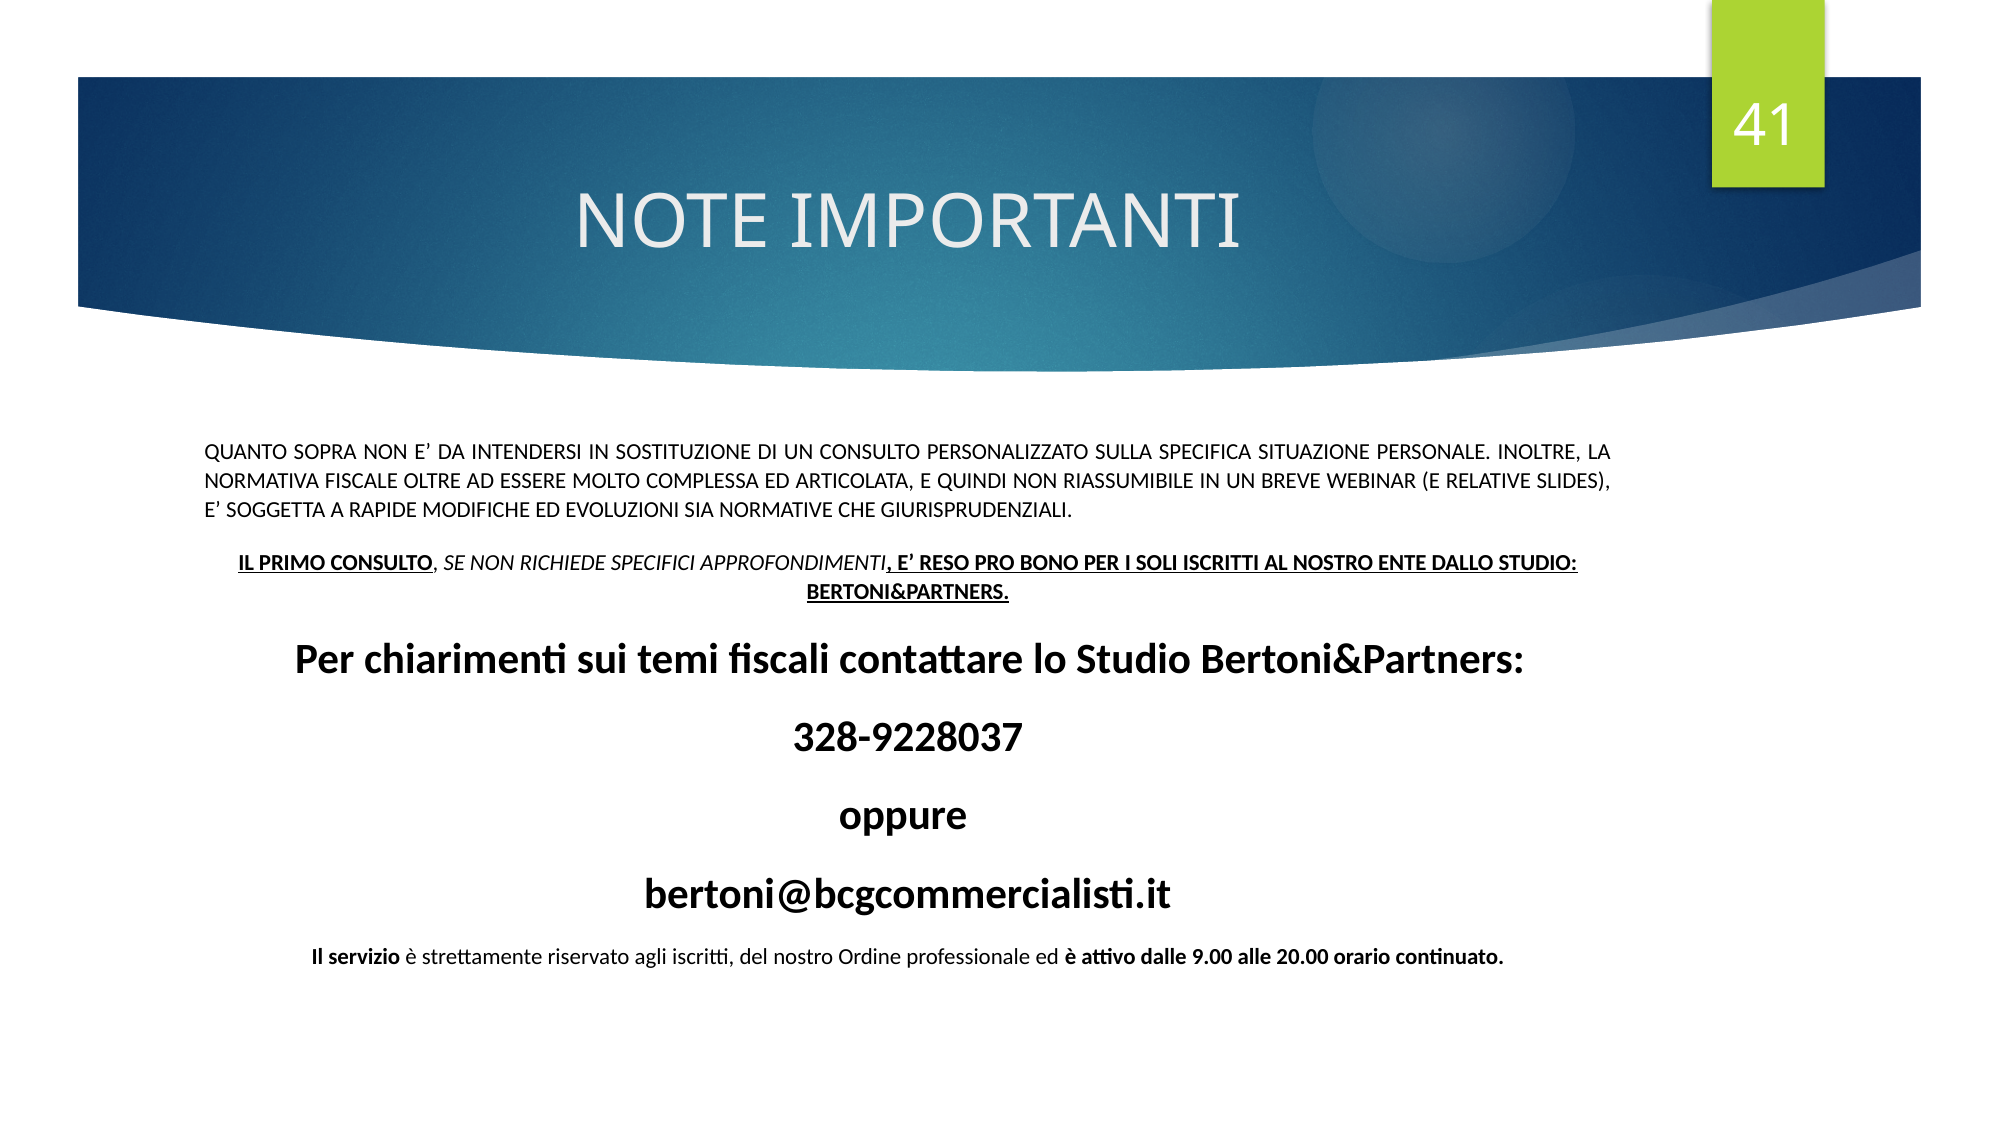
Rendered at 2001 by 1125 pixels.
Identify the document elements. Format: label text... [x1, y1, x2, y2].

slide_number 41 [1698, 48, 1836, 175]
list QUANTO SOPRA NON E’ DA INTENDERSI IN SOSTITUZIONE DI UN CONSULTO PERSONALIZZATO SULLA SPECIFICA SITUAZIONE PERSONALE. INOLTRE, LA NORMATIVA FISCALE OLTRE AD ESSERE MOLTO COMPLESSA ED ARTICOLATA, E QUINDI NON RIASSUMIBILE IN UN BREVE WEBINAR (E RELATIVE SLIDES), E’ SOGGETTA A RAPIDE MODIFICHE ED EVOLUZIONI SIA NORMATIVE CHE GIURISPRUDENZIALI. IL PRIMO CONSULTO, SE NON RICHIEDE SPECIFICI APPROFONDIMENTI, E’ RESO PRO BONO PER I SOLI ISCRITTI AL NOSTRO ENTE DALLO STUDIO: BERTONI&PARTNERS. Per chiarimenti sui temi fiscali contattare lo Studio Bertoni&Partners: 328-9228037 oppure bertoni@bcgcommercialisti.it Il servizio è strettamente riservato agli iscritti, del nostro Ordine professionale ed è attivo dalle 9.00 alle 20.00 orario continuato. [189, 427, 1627, 988]
title NOTE IMPORTANTI [189, 159, 1627, 276]
